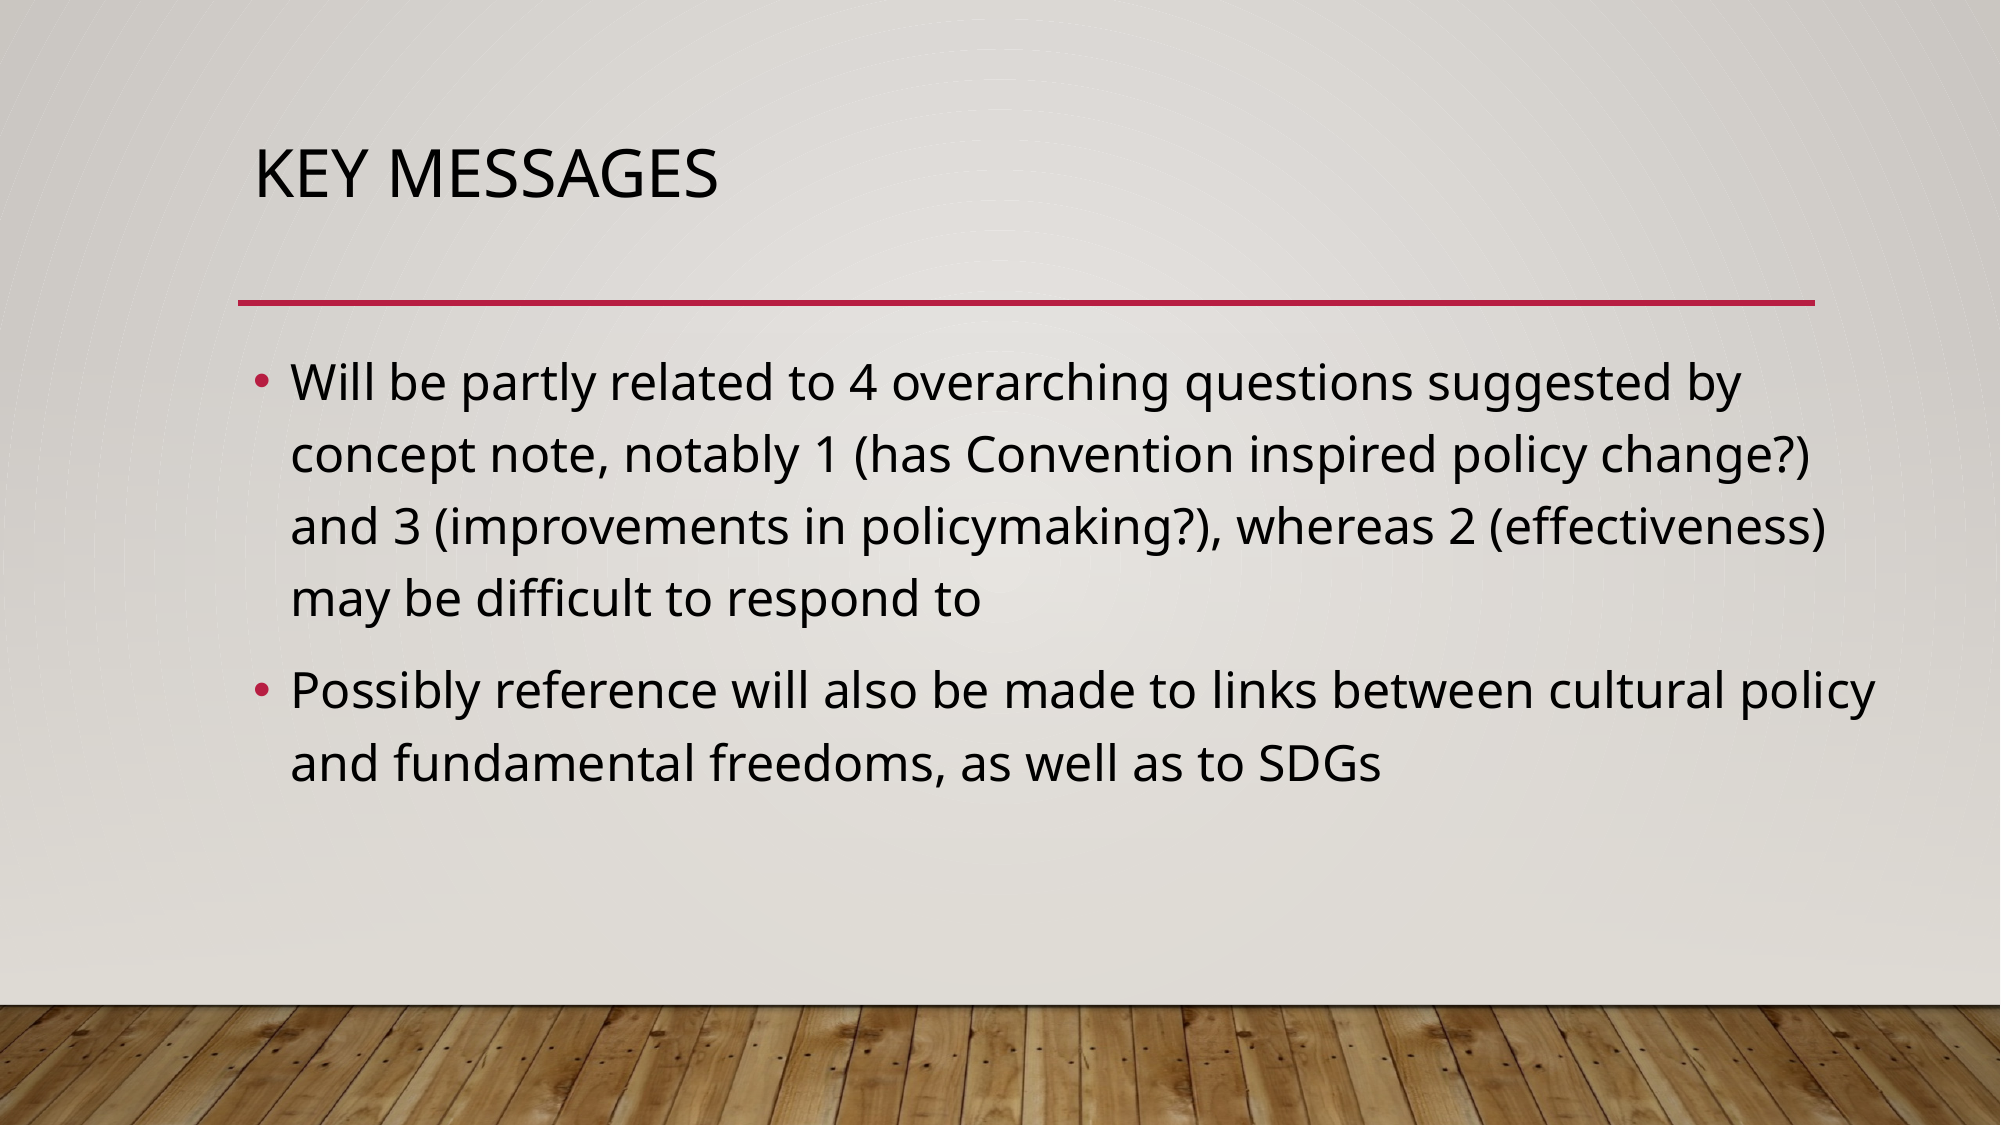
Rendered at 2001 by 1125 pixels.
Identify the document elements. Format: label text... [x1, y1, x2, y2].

list Will be partly related to 4 overarching questions suggested by concept note, notably 1 (has Convention inspired policy change?) and 3 (improvements in policymaking?), whereas 2 (effectiveness) may be difficult to respond to Possibly reference will also be made to links between cultural policy and fundamental freedoms, as well as to SDGs [238, 330, 1918, 1016]
title Key messages [238, 131, 1814, 305]
picture [0, 1005, 2000, 1125]
